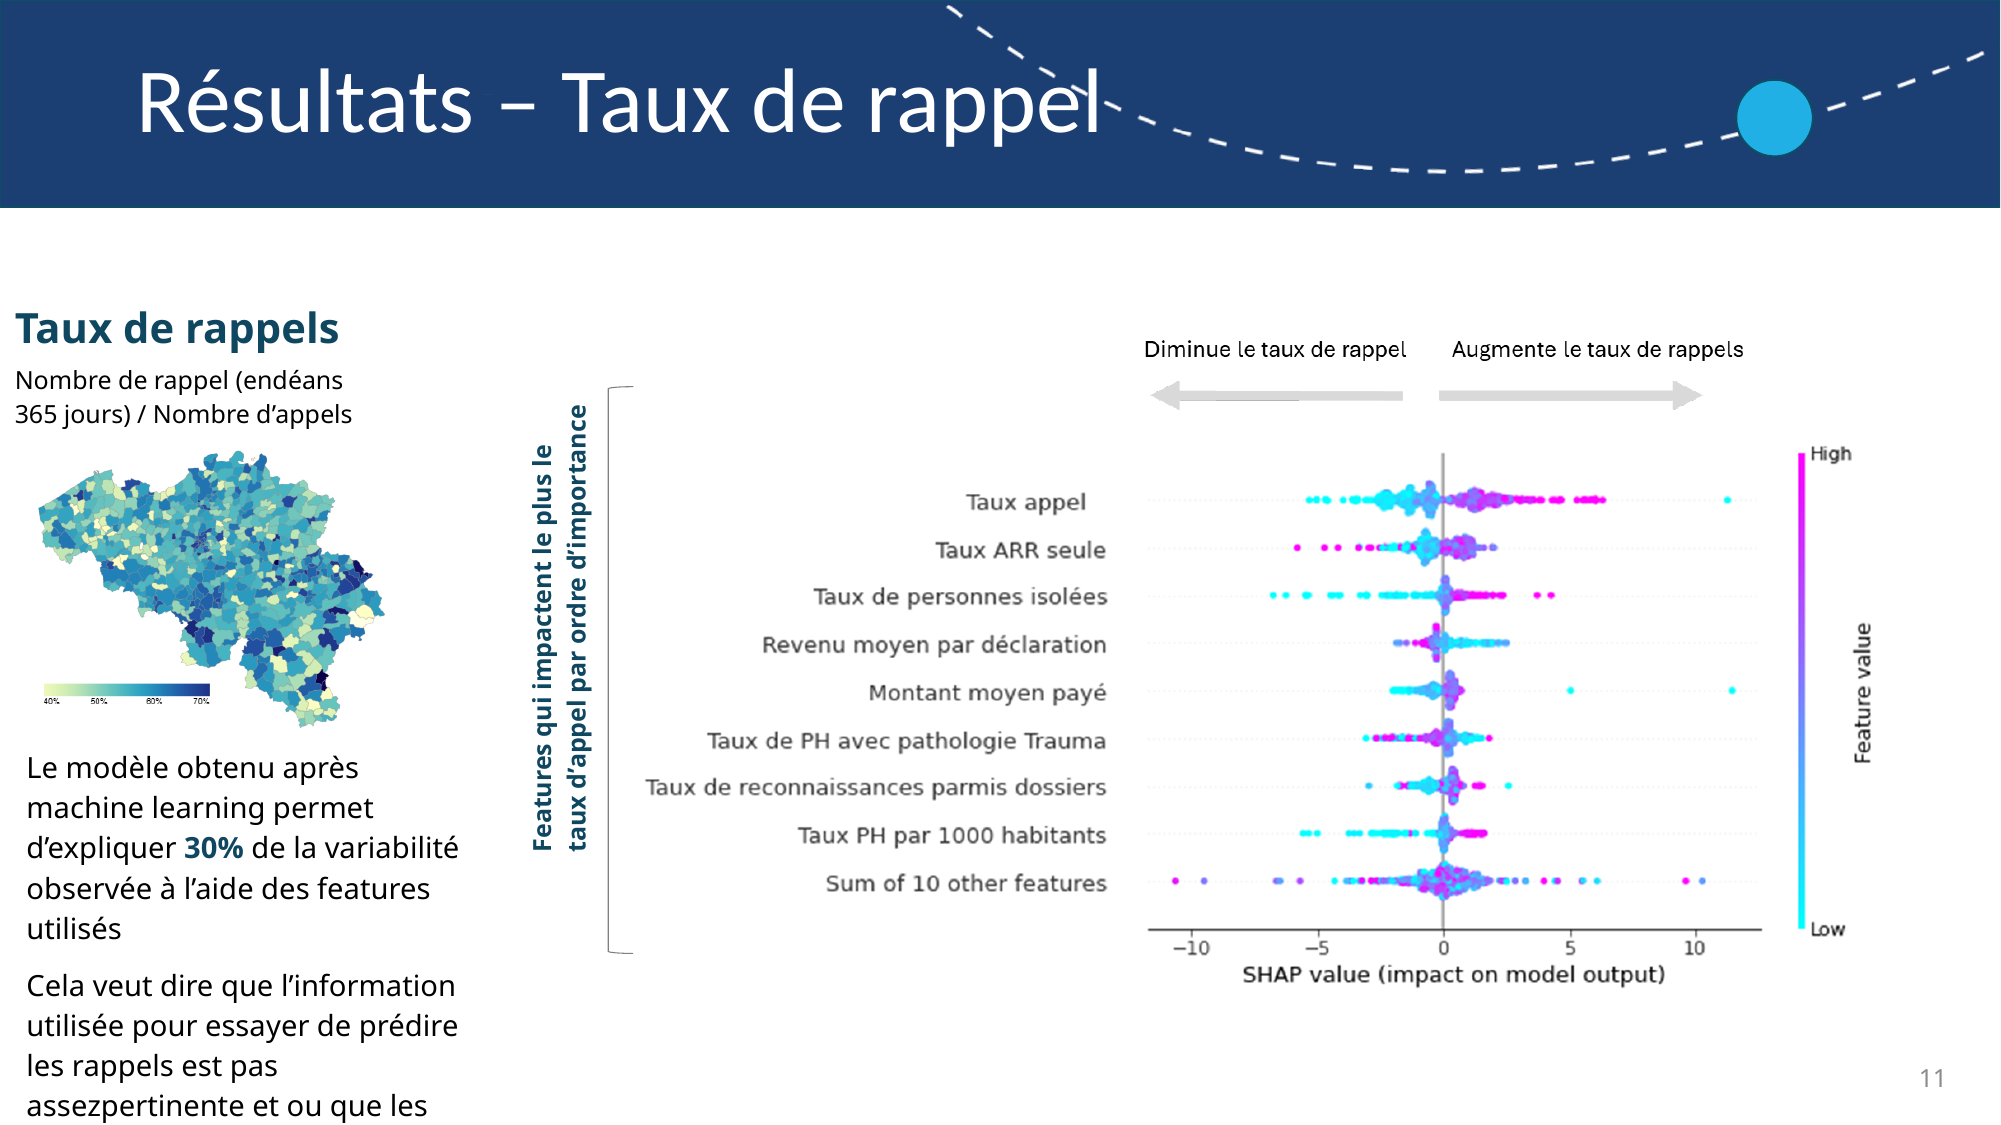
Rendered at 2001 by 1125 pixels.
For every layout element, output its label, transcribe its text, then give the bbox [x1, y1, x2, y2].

picture [633, 324, 1887, 999]
text_box Taux de rappels Nombre de rappel (endéans 365 jours) / Nombre d’appels [0, 286, 395, 437]
slide_number 11 [1512, 1049, 1963, 1110]
title Résultats – Taux de rappel [121, 15, 1707, 192]
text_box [32, 439, 413, 734]
text_box Le modèle obtenu après machine learning permet d’expliquer 30% de la variabilité observée à l’aide des features utilisés Cela veut dire que l’information utilisée pour essayer de prédire les rappels est pas assezpertinente et ou que les rappels présentent une nature plus aléatoire [11, 736, 492, 1125]
picture [0, 0, 2001, 225]
text_box Features qui impactent le plus le taux d’appel par ordre d’importance [514, 386, 598, 868]
text_box [607, 386, 633, 954]
